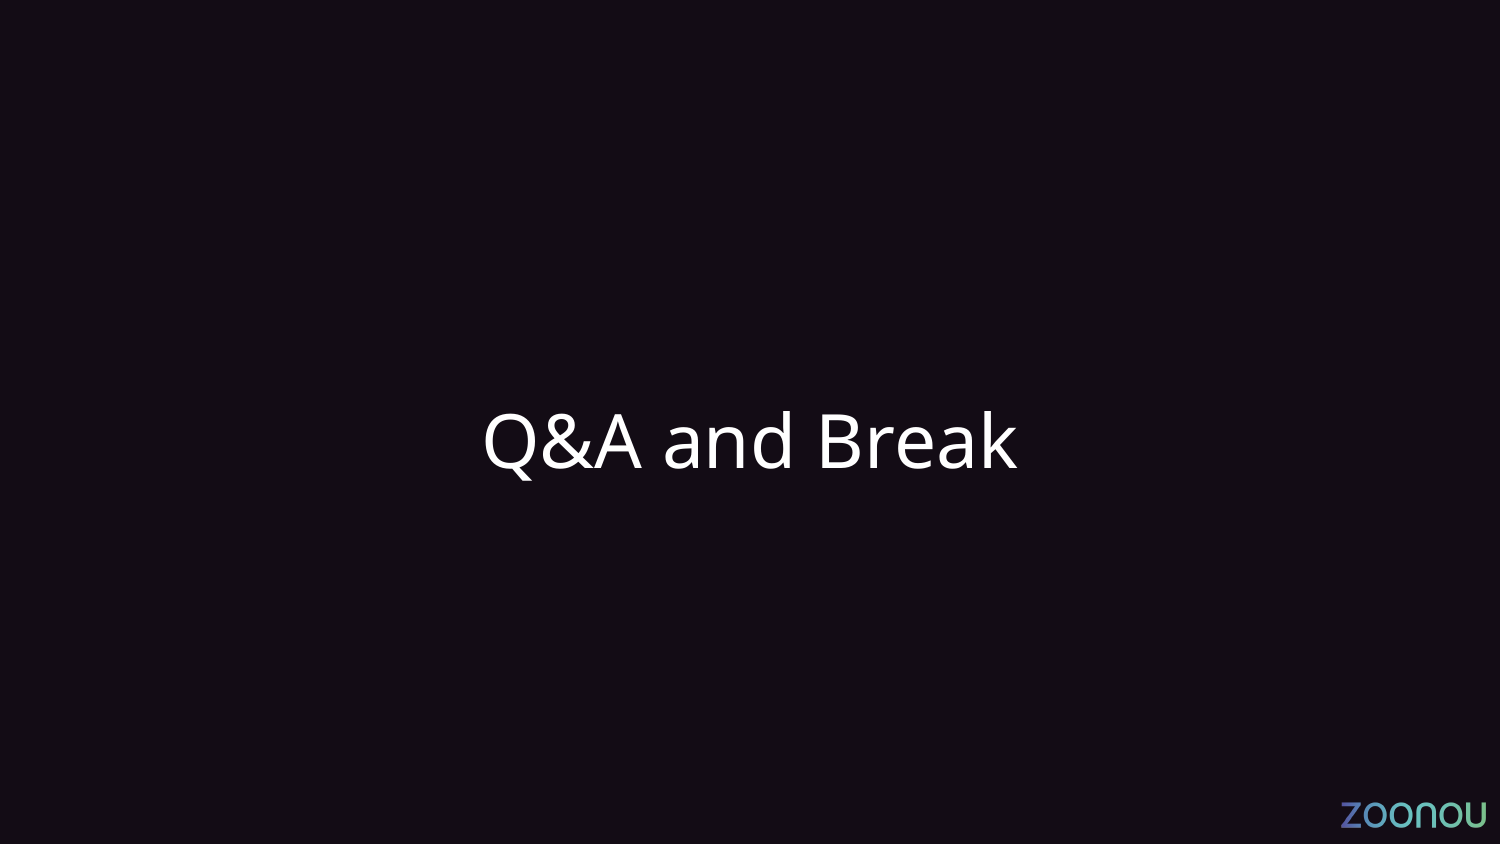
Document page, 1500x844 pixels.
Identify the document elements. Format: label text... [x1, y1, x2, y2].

title Q&A and Break [0, 378, 1500, 466]
picture [1335, 790, 1492, 833]
